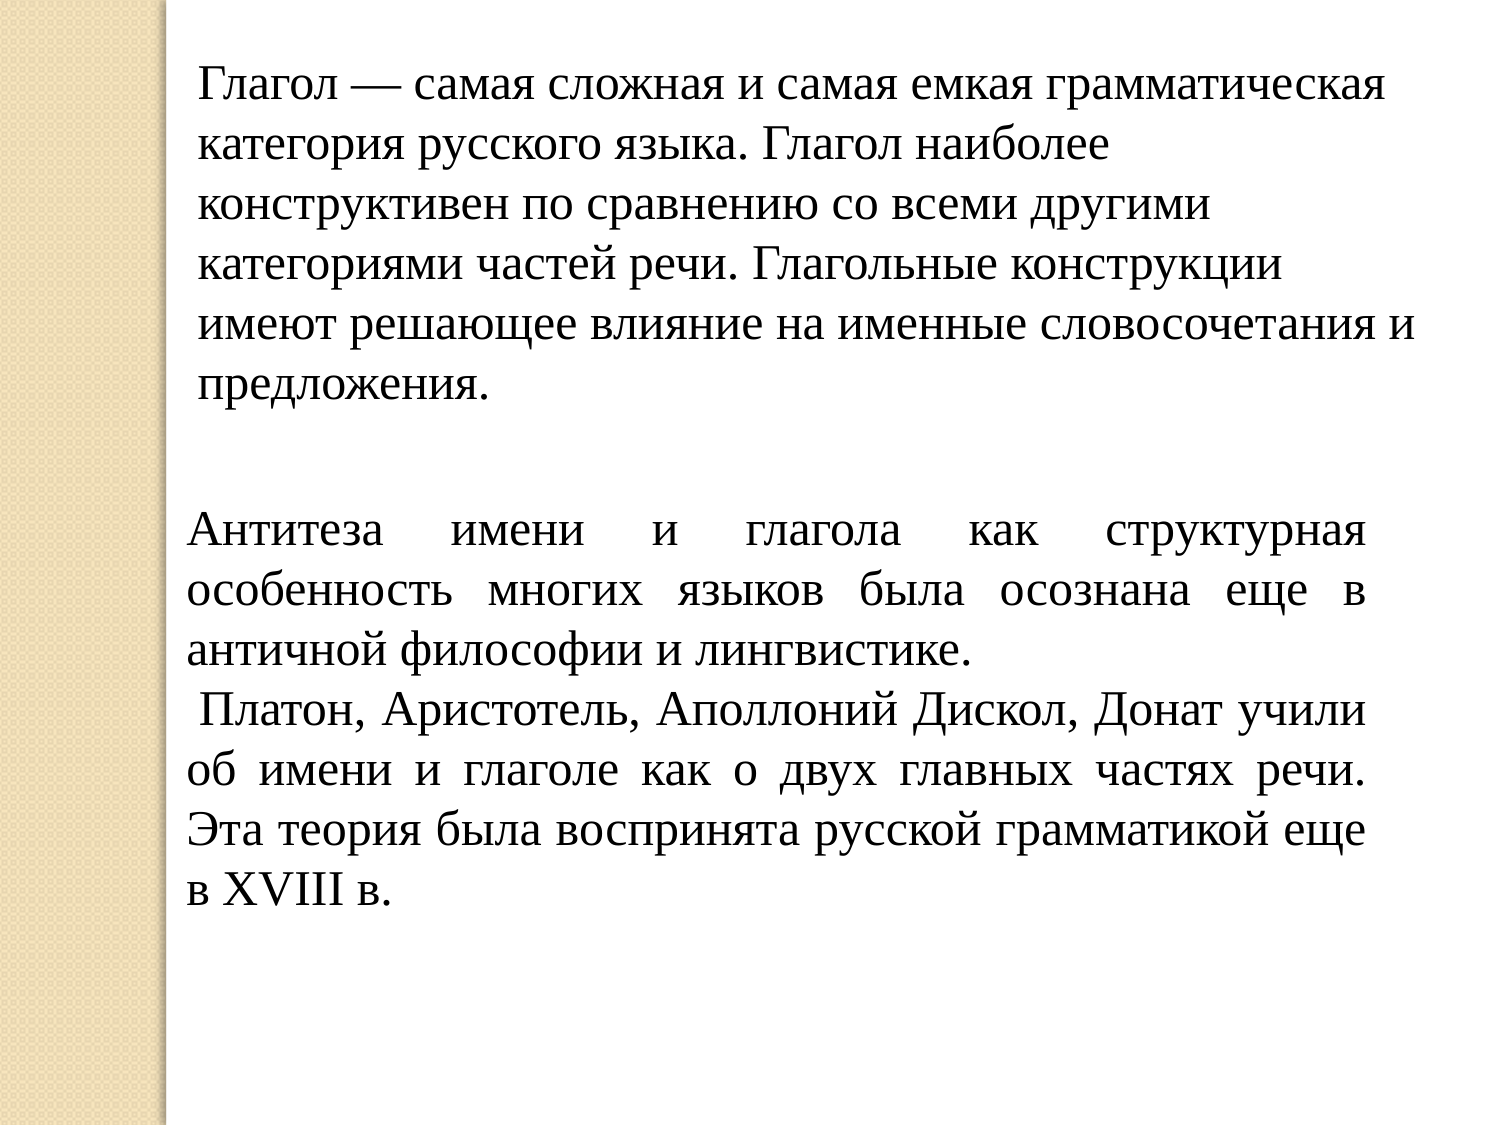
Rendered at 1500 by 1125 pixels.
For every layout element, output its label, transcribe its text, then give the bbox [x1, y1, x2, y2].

text_box Антитеза имени и глагола как структурная особенность многих языков была осознана еще в античной философии и лингвистике. Платон, Аристотель, Аполлоний Дискол, Донат учили об имени и глаголе как о двух главных частях речи. Эта теория была воспринята русской грамматикой еще в XVIII в. [171, 458, 1382, 924]
text_box Глагол — самая сложная и самая емкая грамматическая категория русского языка. Глагол наиболее конструктивен по сравнению со всеми другими категориями частей речи. Глагольные конструкции имеют решающее влияние на именные словосочетания и предложения. [182, 42, 1447, 538]
